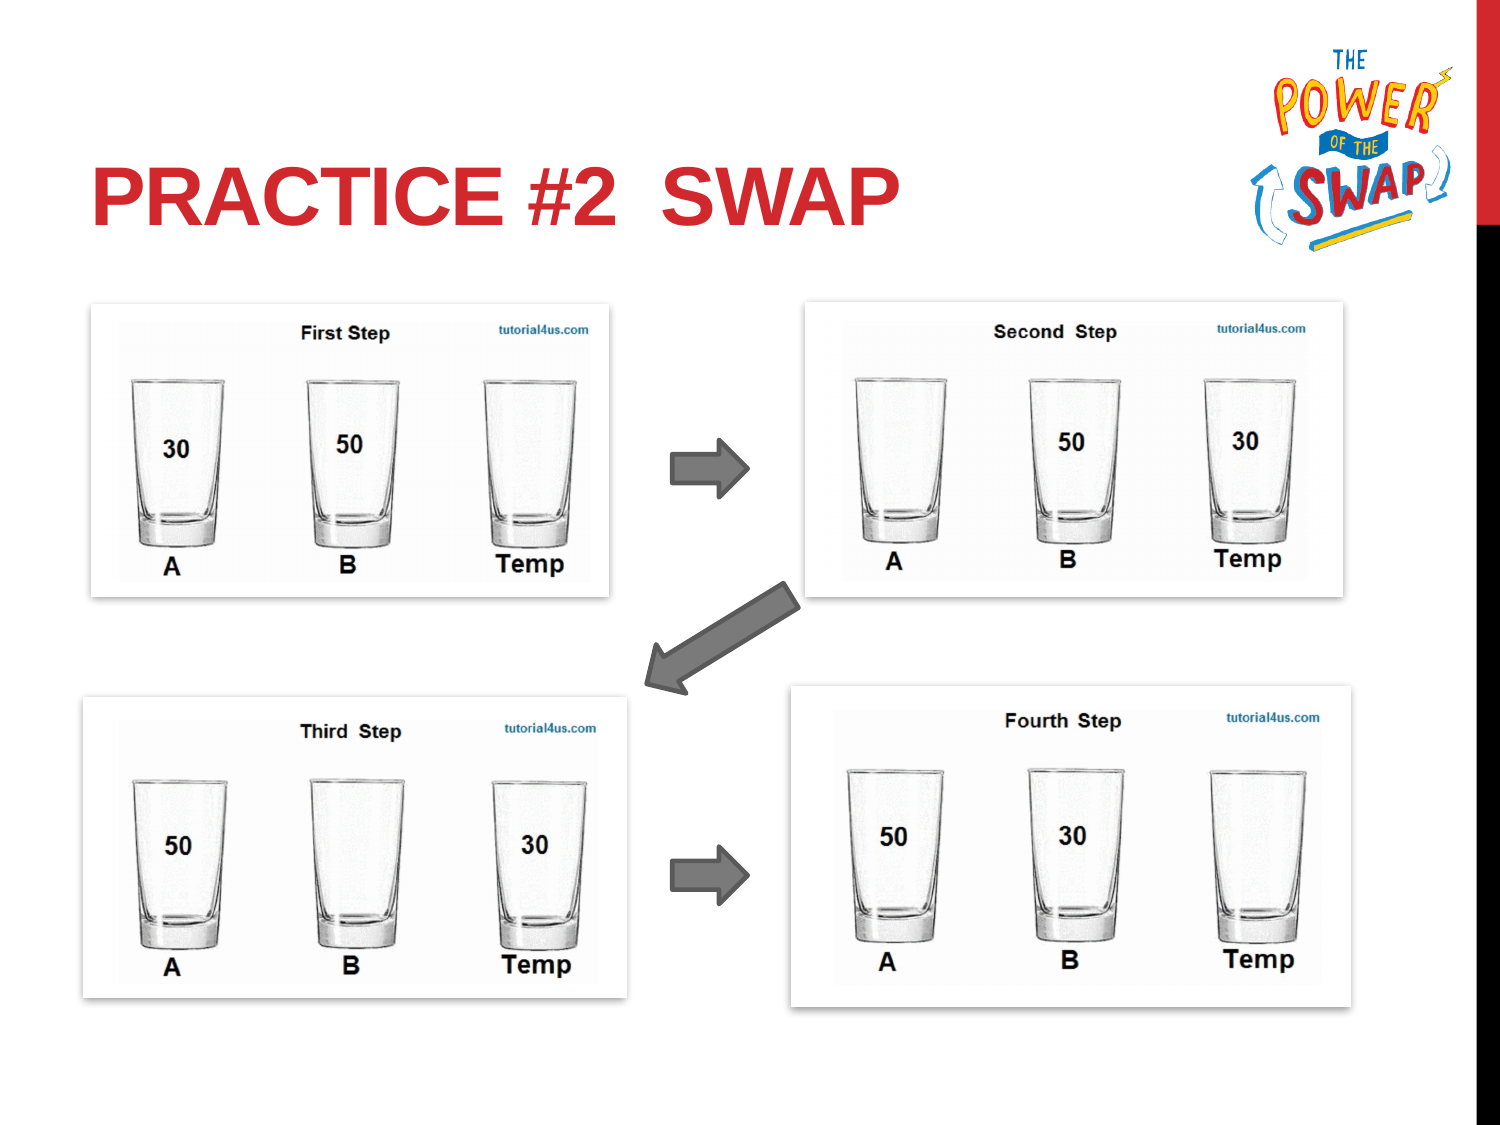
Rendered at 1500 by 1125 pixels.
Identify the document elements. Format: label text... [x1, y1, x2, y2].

text_box [644, 580, 801, 696]
picture [819, 315, 1329, 583]
picture [97, 710, 613, 985]
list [1247, 41, 1456, 253]
text_box [669, 844, 751, 907]
text_box [669, 437, 751, 500]
picture [804, 699, 1338, 994]
picture [105, 318, 595, 583]
title Practice #2 SWAP [75, 83, 1025, 250]
